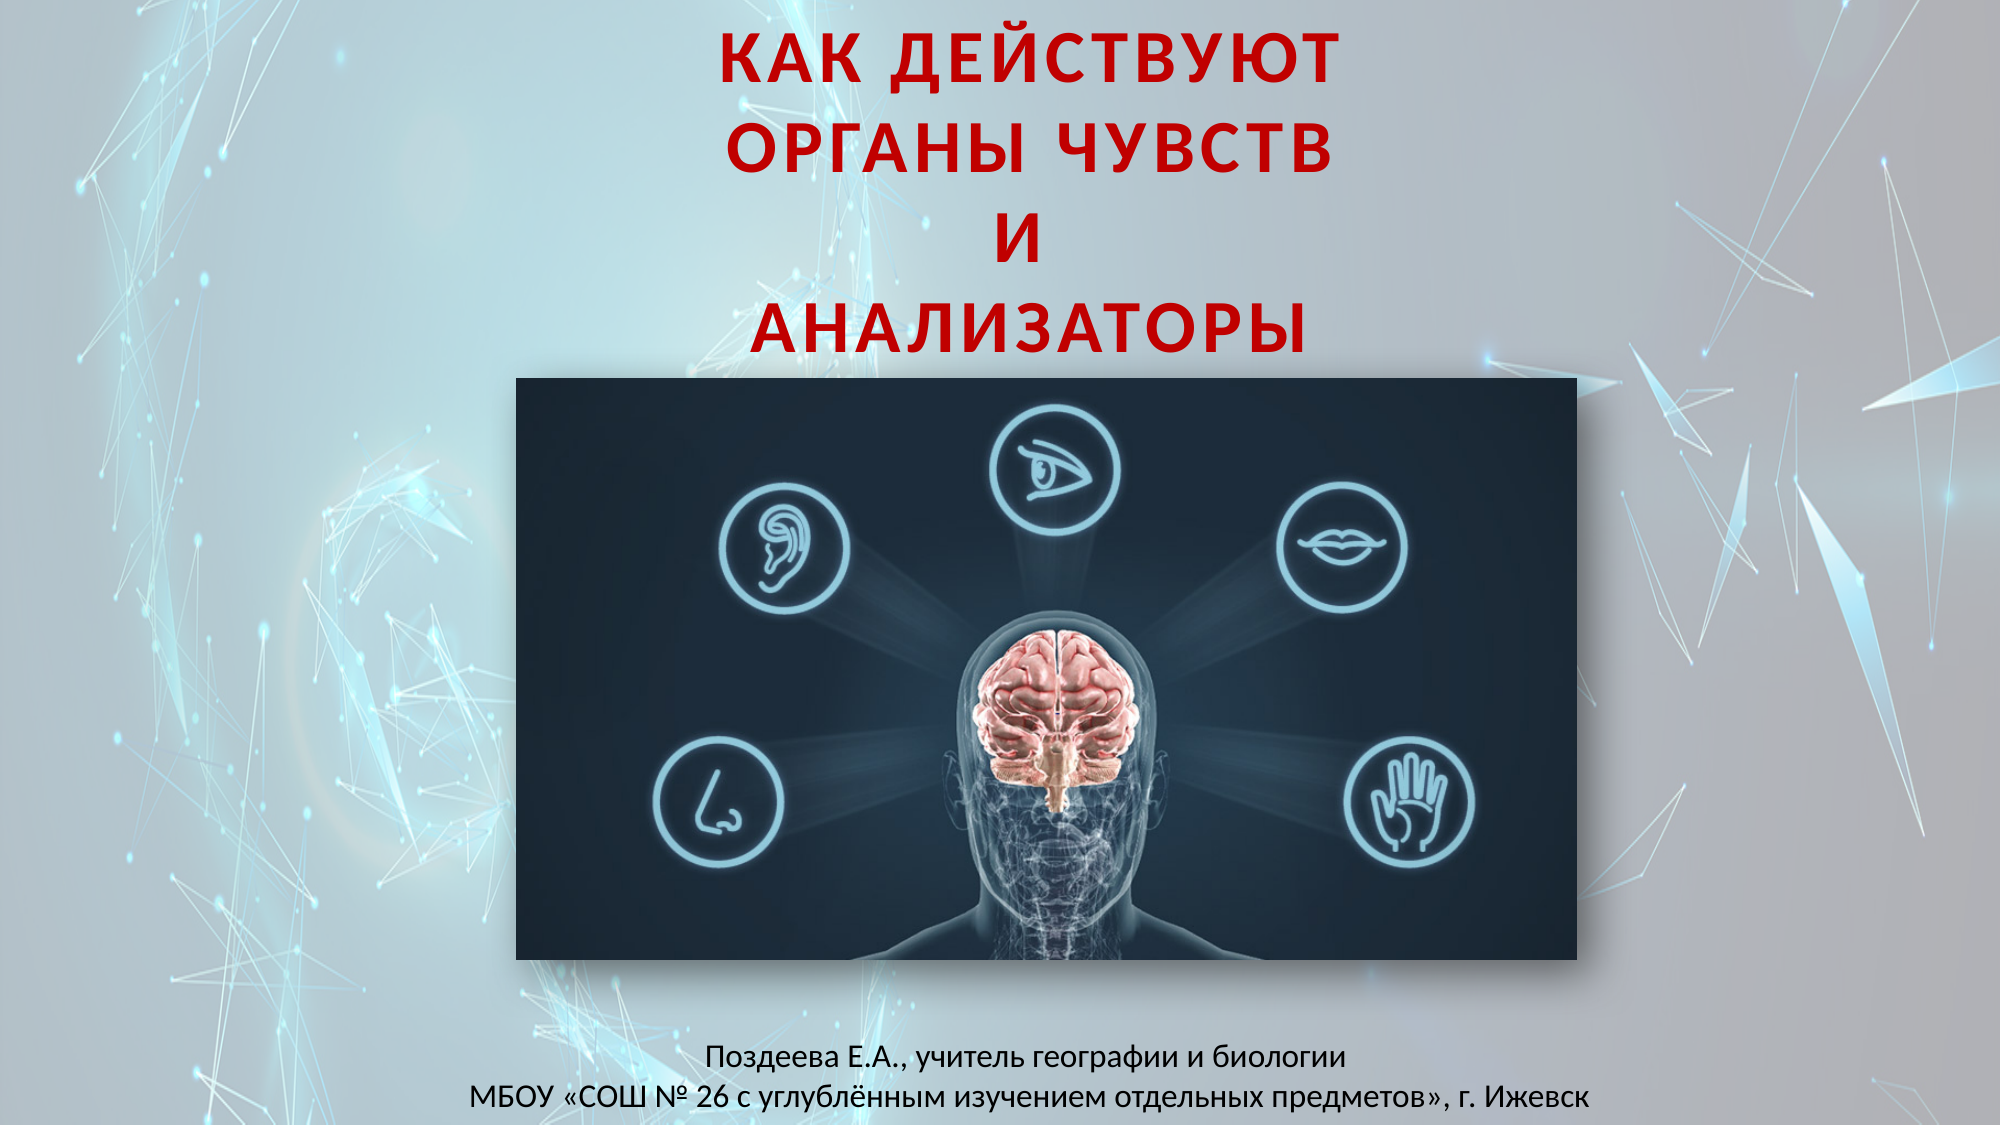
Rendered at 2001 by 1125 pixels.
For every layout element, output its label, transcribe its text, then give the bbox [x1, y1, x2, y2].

picture [516, 378, 1577, 960]
text_box КАК ДЕЙСТВУЮТ ОРГАНЫ ЧУВСТВ И АНАЛИЗАТОРЫ [238, 0, 1822, 375]
text_box Поздеева Е.А., учитель географии и биологии МБОУ «СОШ № 26 с углублённым изучением отдельных предметов», г. Ижевск [238, 1027, 1822, 1122]
